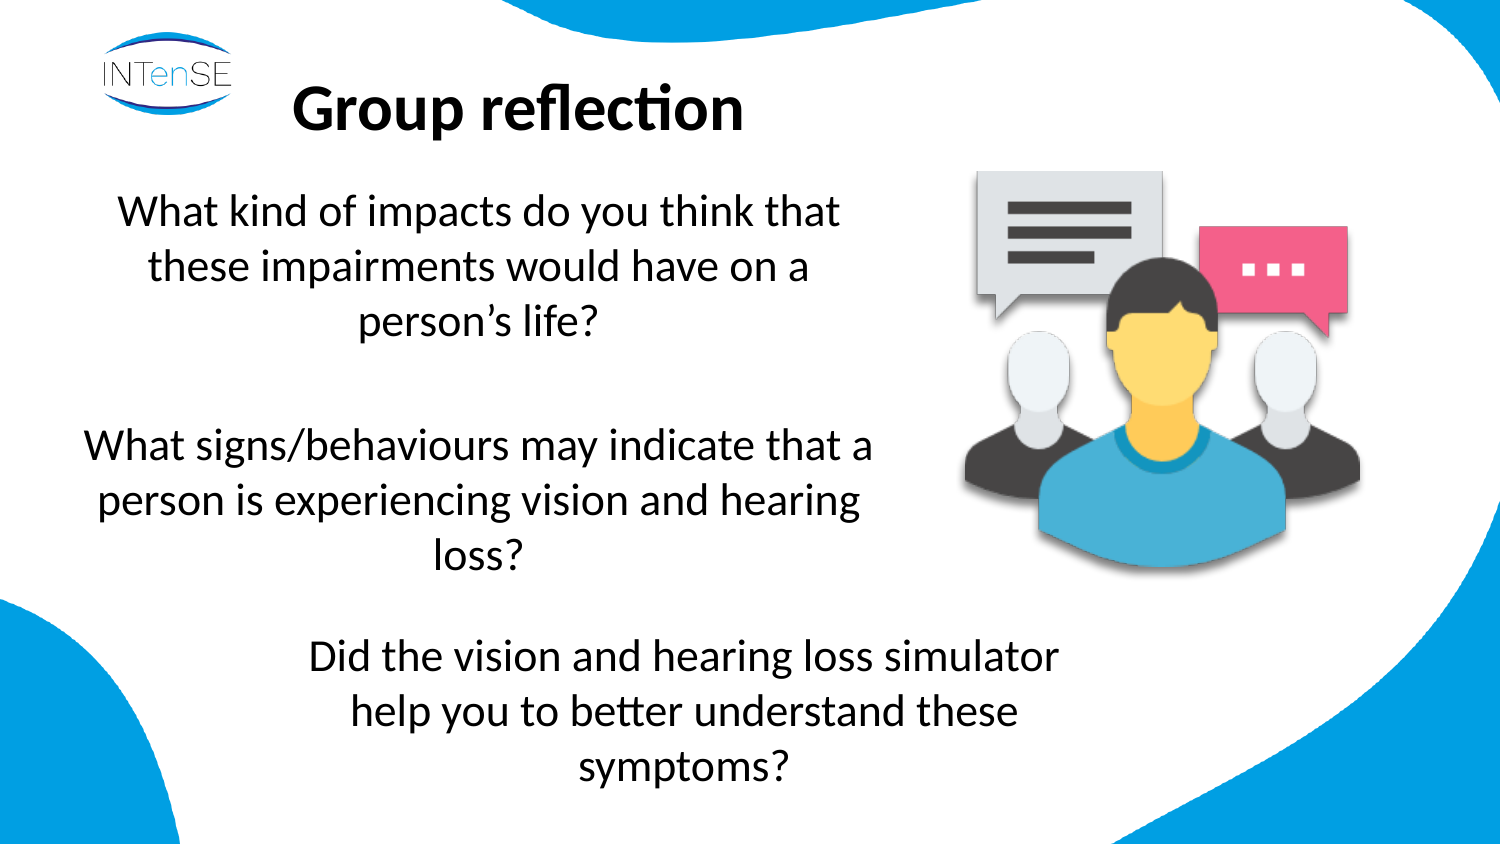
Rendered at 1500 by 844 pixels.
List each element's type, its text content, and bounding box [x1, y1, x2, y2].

picture [0, 0, 1500, 844]
title Group reflection [277, 56, 1425, 197]
picture [67, 633, 244, 844]
list What kind of impacts do you think that these impairments would have on a person’s life? [39, 173, 900, 399]
text_box What signs/behaviours may indicate that a person is experiencing vision and hearing loss? [39, 407, 900, 633]
text_box Did the vision and hearing loss simulator help you to better understand these symptoms? [244, 618, 1106, 844]
